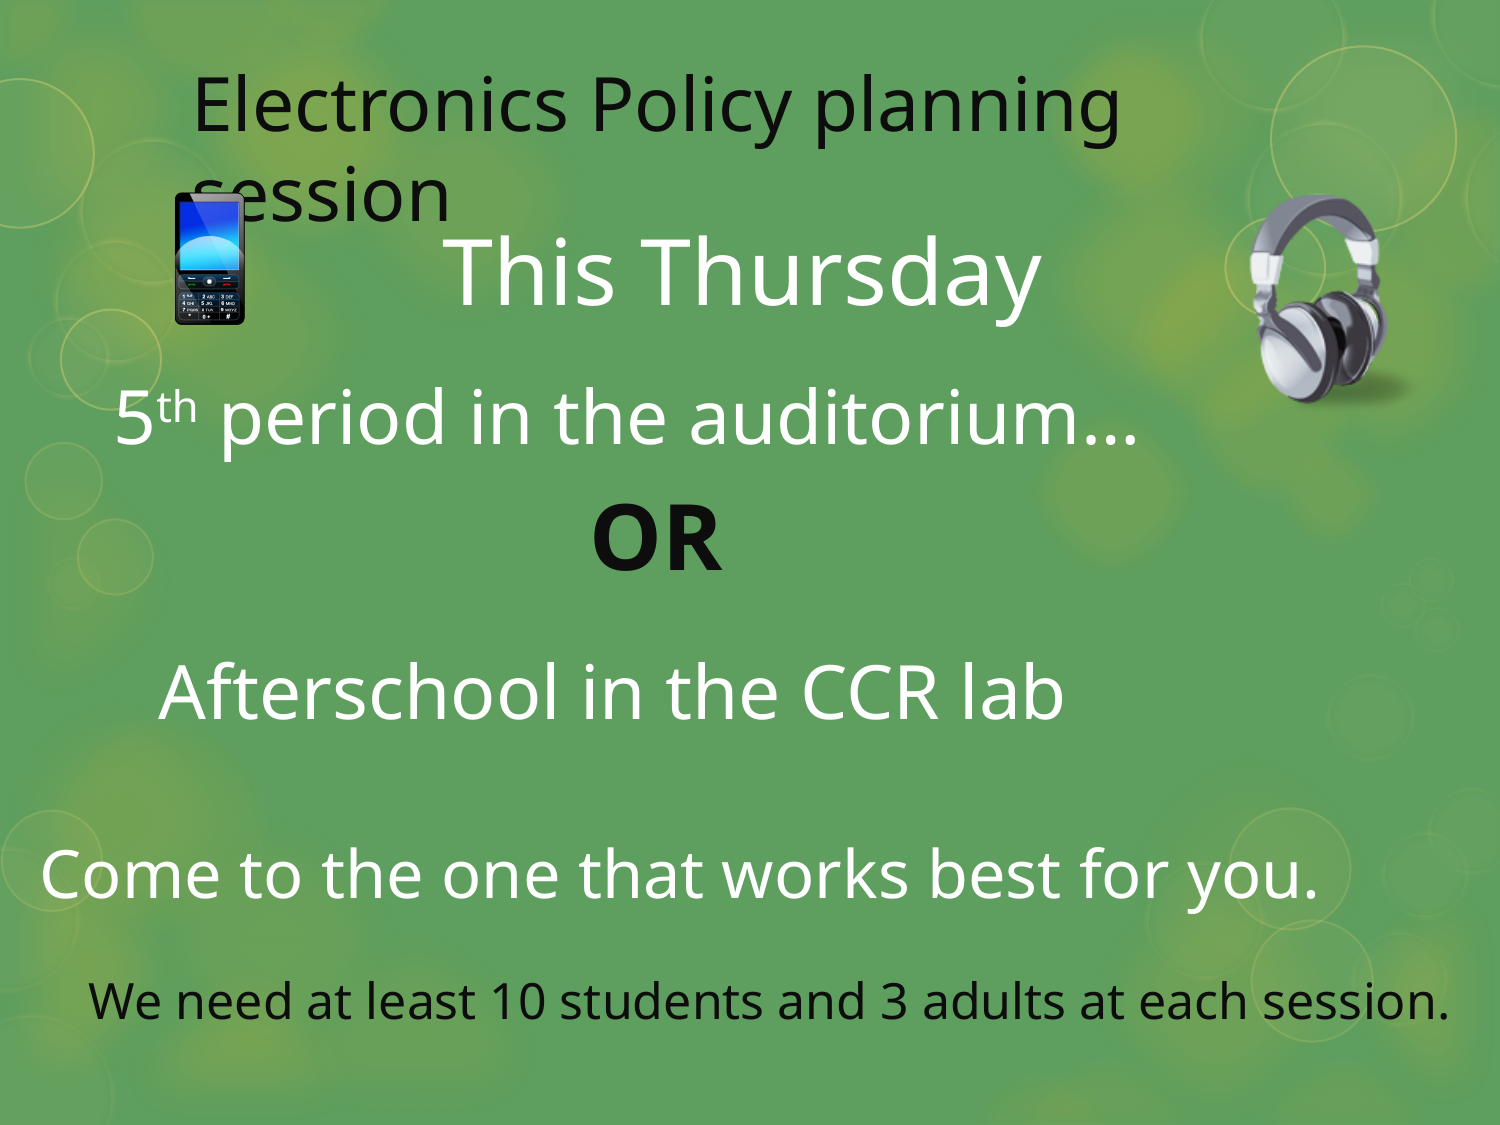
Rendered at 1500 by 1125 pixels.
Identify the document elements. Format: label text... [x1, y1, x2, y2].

text_box This Thursday [427, 206, 1082, 332]
text_box 5th period in the auditorium… [98, 362, 1410, 468]
text_box Come to the one that works best for you. [24, 824, 1500, 920]
text_box We need at least 10 students and 3 adults at each session. [74, 962, 1467, 1038]
picture [1206, 187, 1443, 426]
picture [143, 187, 284, 328]
text_box [51, 29, 1364, 155]
text_box Electronics Policy planning session [176, 48, 1364, 244]
text_box Afterschool in the CCR lab [143, 637, 1207, 743]
text_box OR [575, 471, 775, 596]
